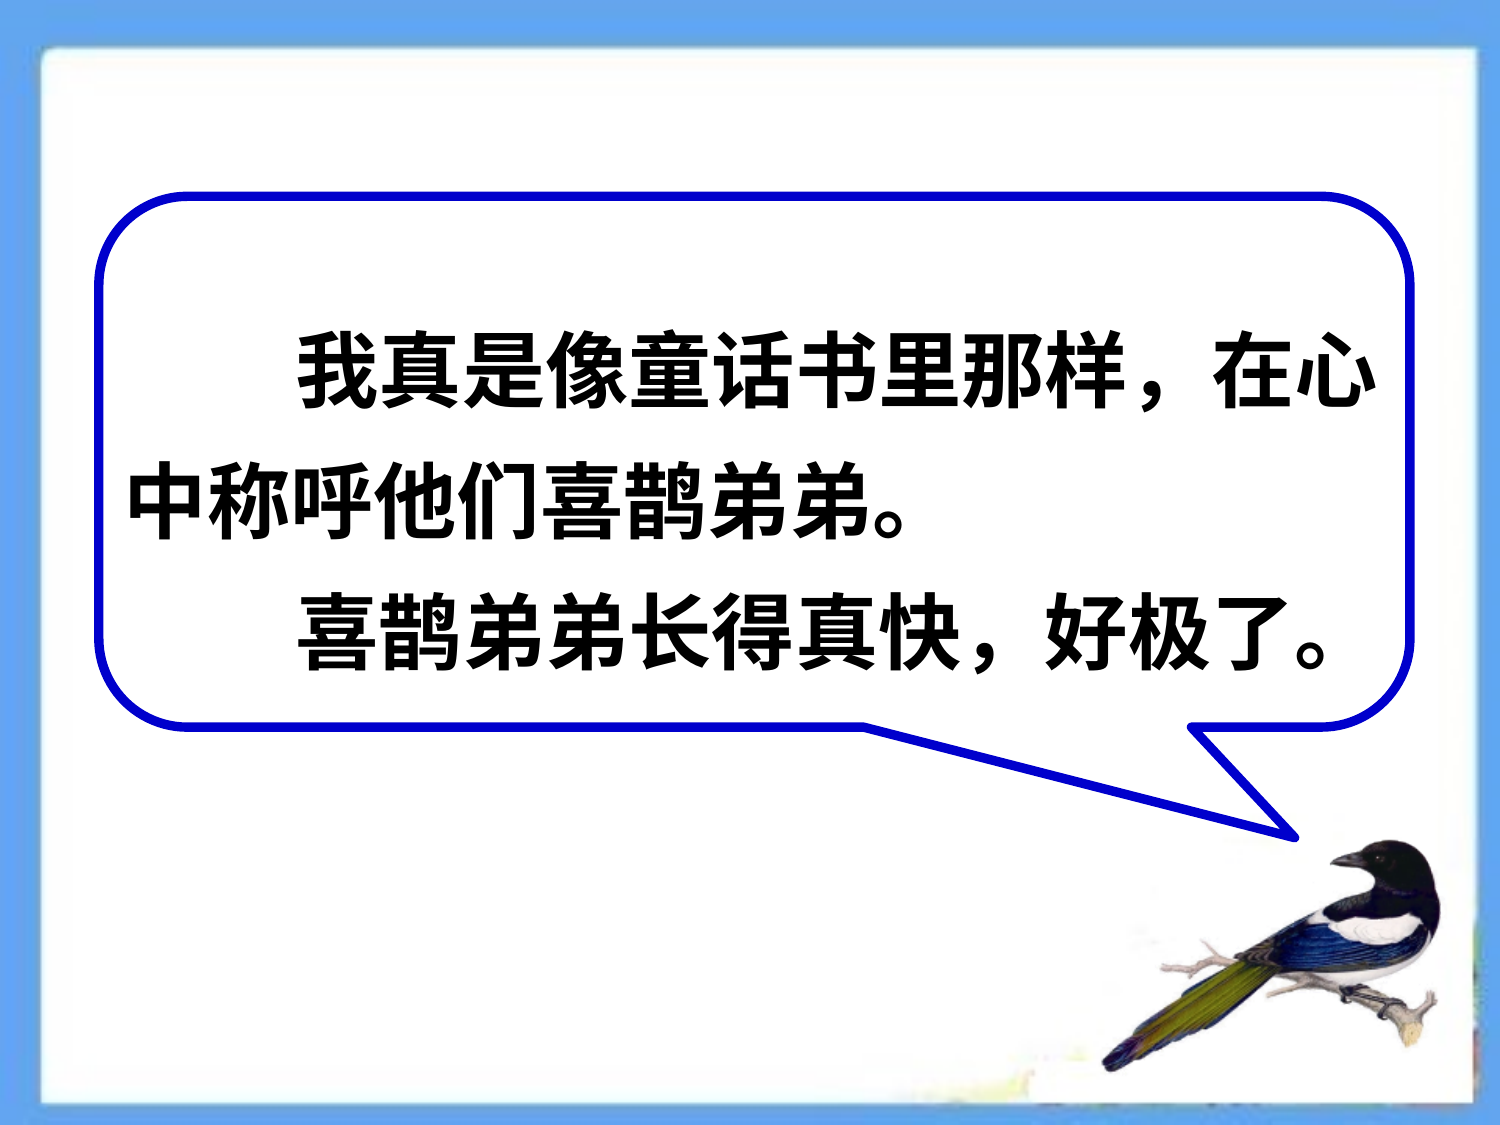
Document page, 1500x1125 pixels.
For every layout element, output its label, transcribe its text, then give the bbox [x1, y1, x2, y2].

text_box [96, 194, 1413, 685]
text_box 我真是像童话书里那样，在心中称呼他们喜鹊弟弟。 喜鹊弟弟长得真快，好极了。 [109, 278, 1400, 688]
picture [0, 0, 1500, 1125]
text_box [111, 688, 1398, 808]
